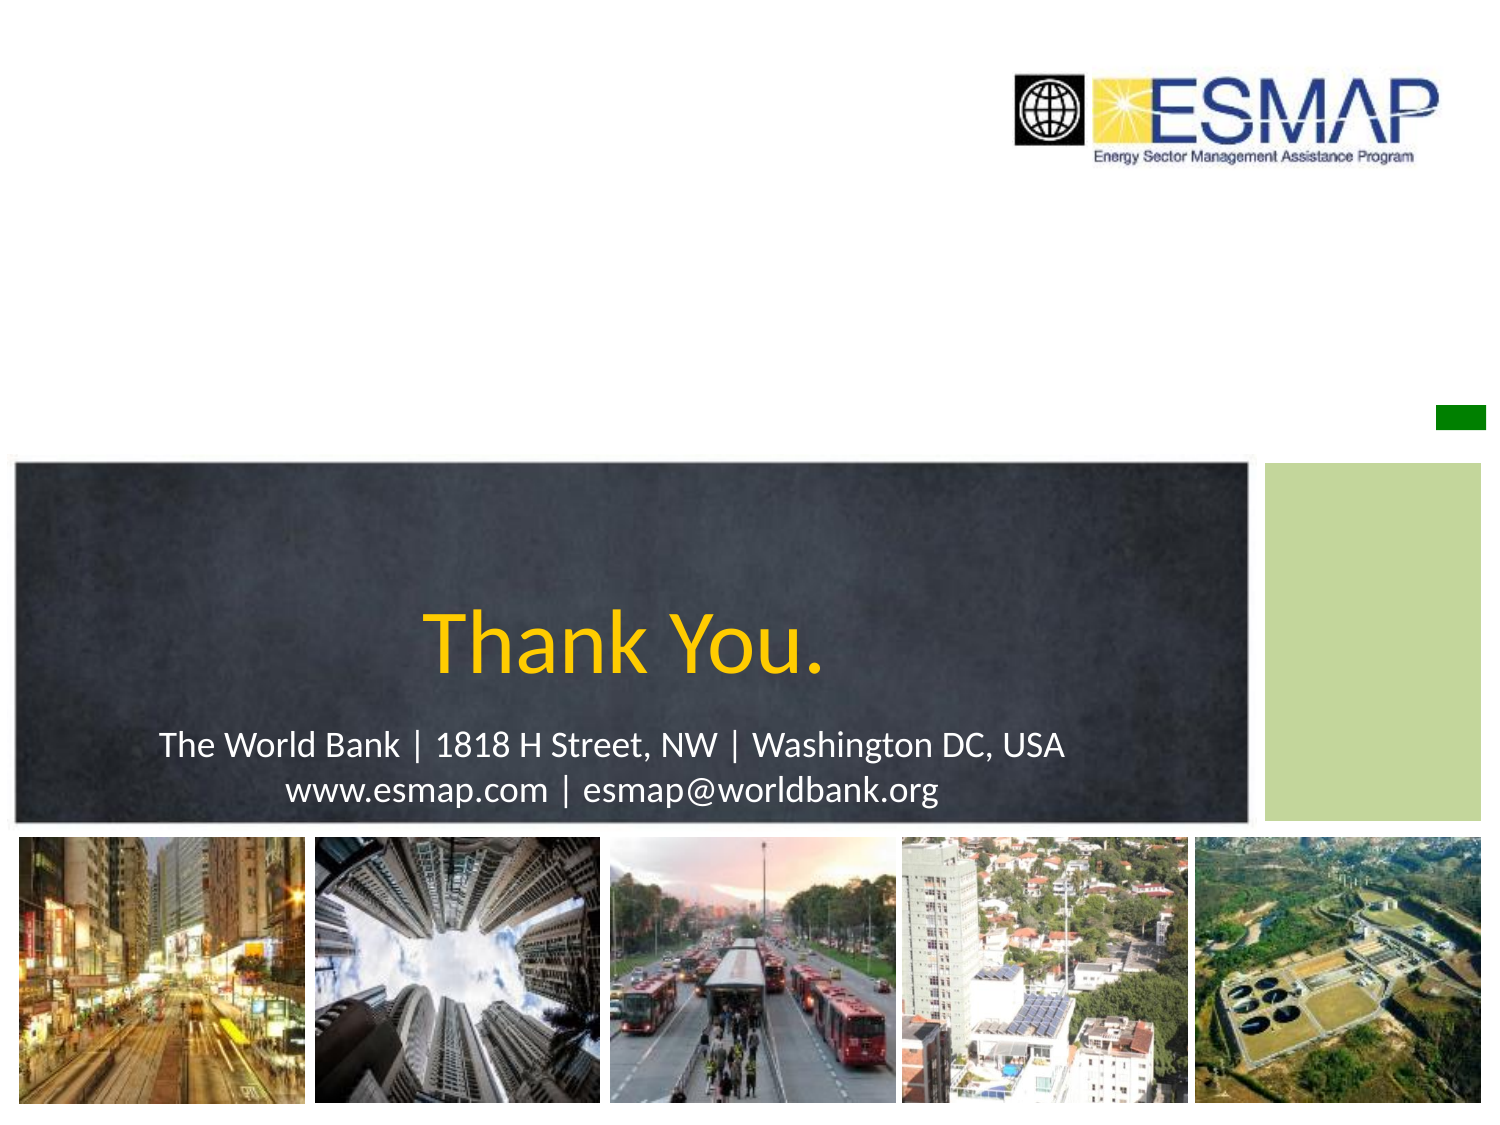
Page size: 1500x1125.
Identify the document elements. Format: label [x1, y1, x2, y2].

picture [315, 837, 600, 1103]
picture [1092, 42, 1500, 178]
picture [1195, 837, 1481, 1103]
picture [902, 837, 1188, 1103]
picture [1012, 71, 1088, 149]
picture [7, 454, 1257, 832]
picture [19, 837, 305, 1104]
picture [610, 837, 896, 1103]
